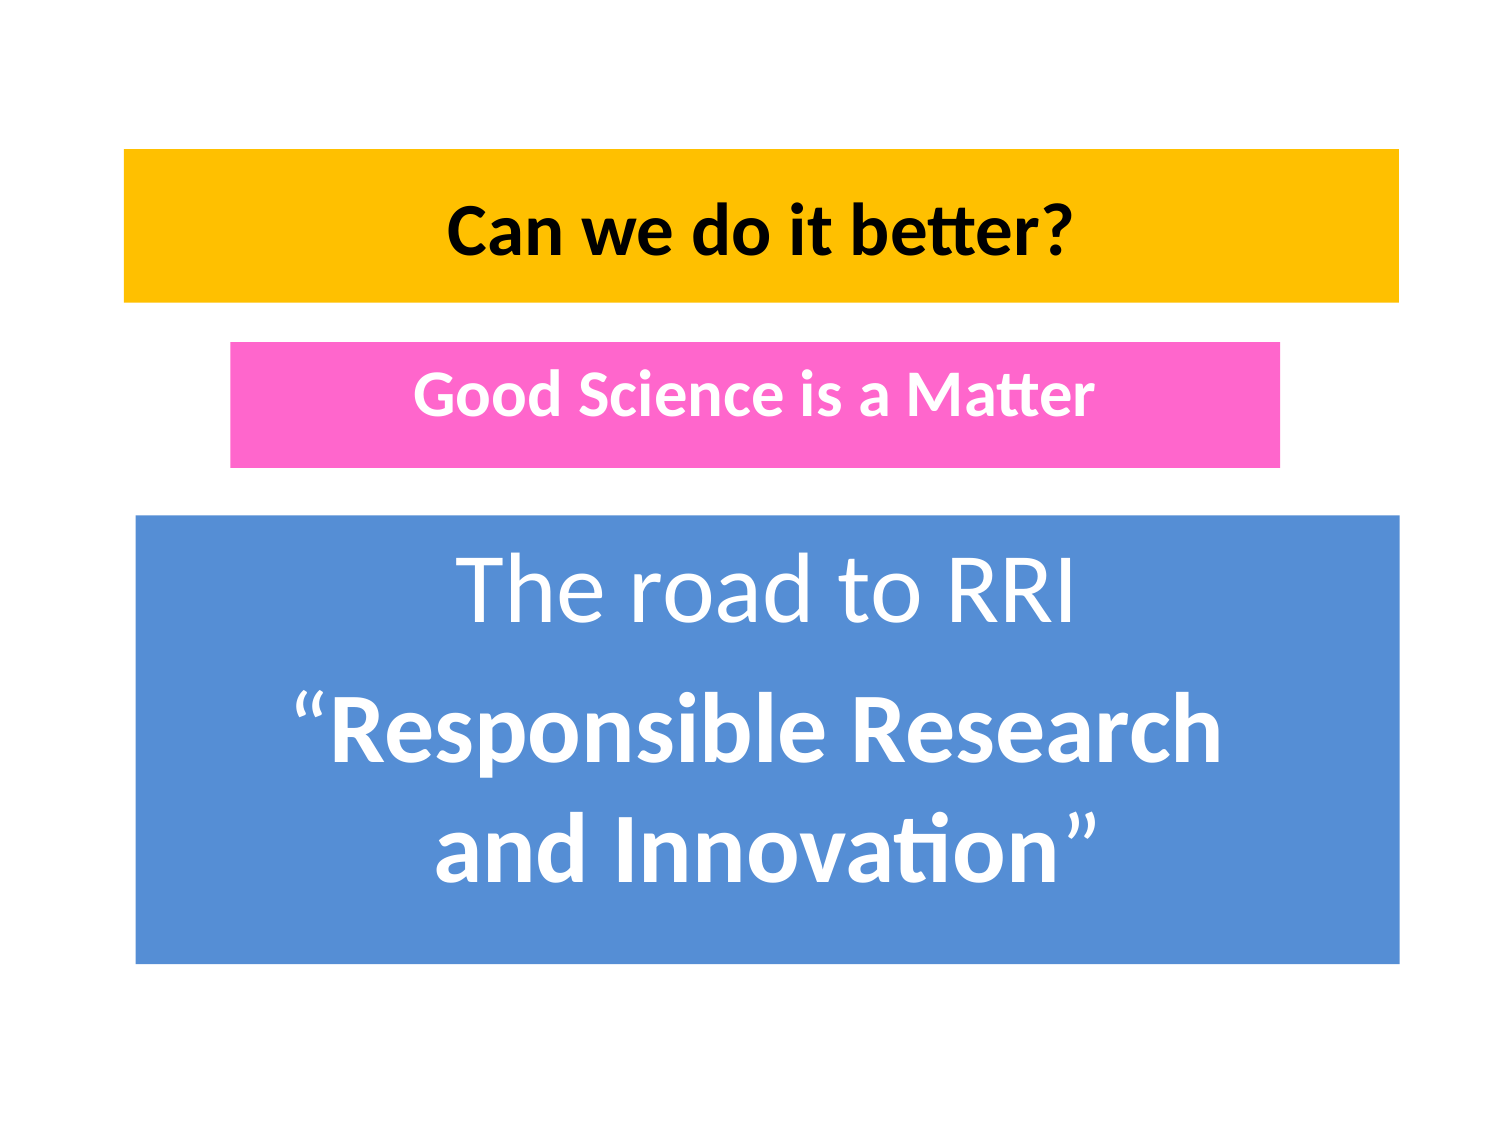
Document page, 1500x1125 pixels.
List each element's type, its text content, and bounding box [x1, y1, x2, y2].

subtitle Good Science is a Matter [230, 342, 1281, 468]
text_box The road to RRI “Responsible Research and Innovation” [135, 515, 1400, 965]
title Can we do it better? [123, 149, 1399, 303]
